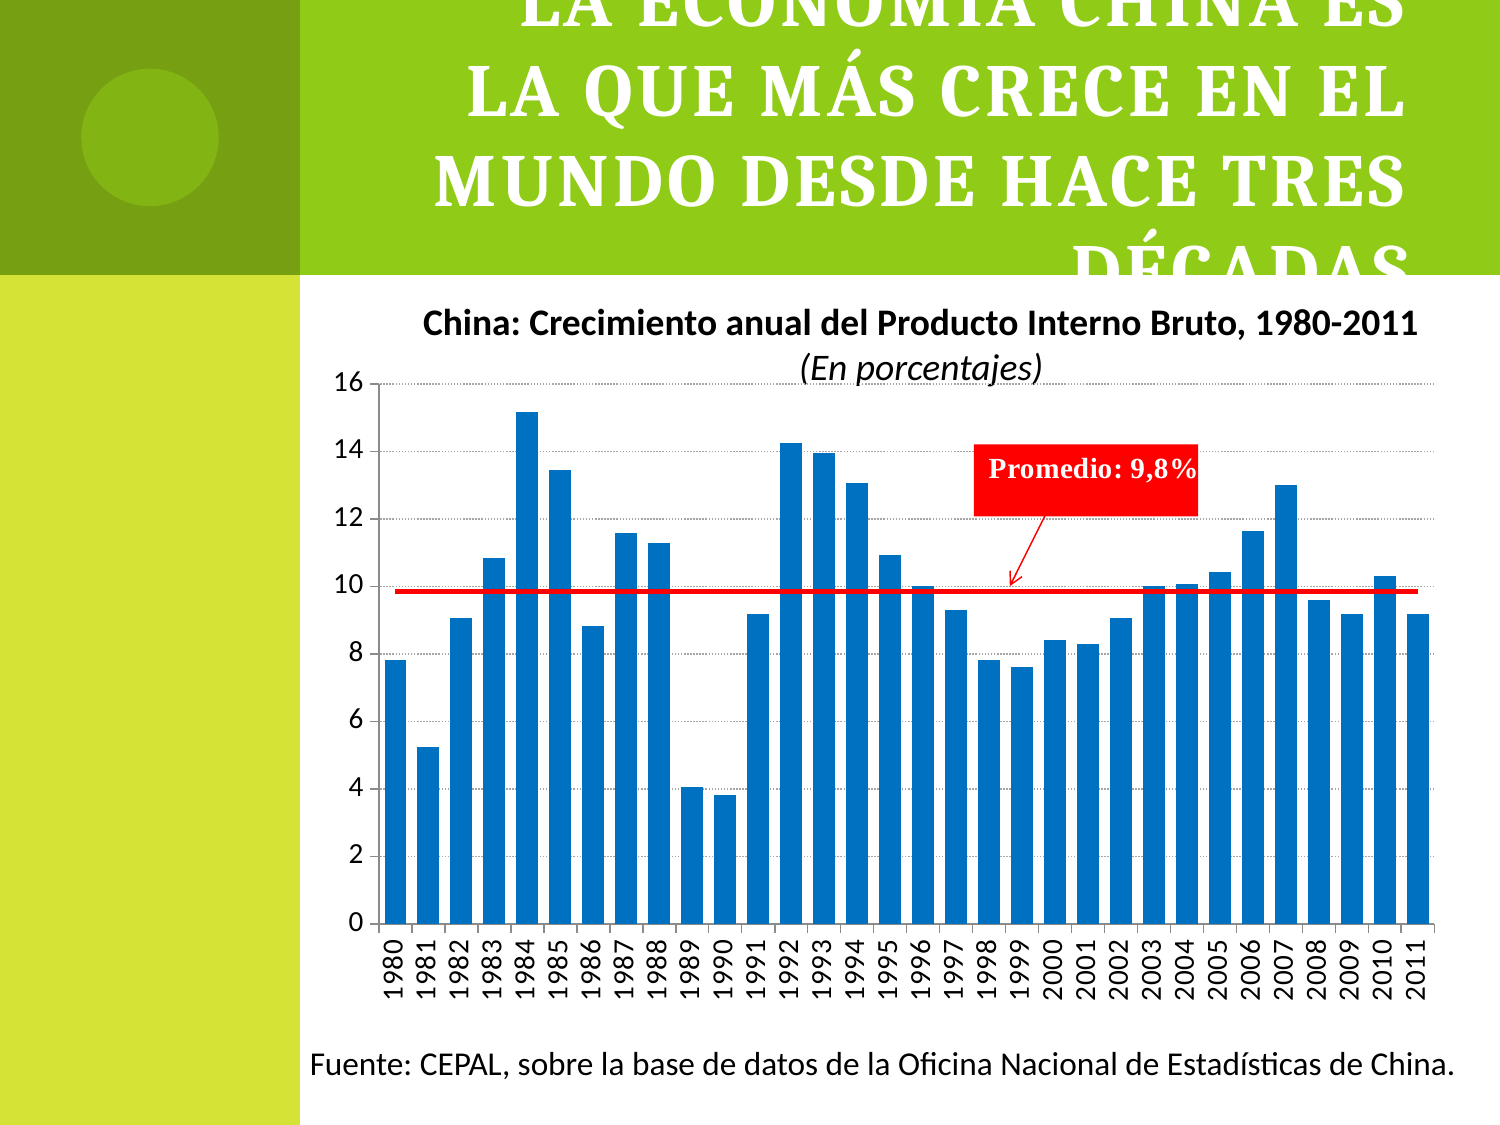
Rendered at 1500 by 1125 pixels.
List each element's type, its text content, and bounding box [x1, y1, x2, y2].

text_box Fuente: CEPAL, sobre la base de datos de la Oficina Nacional de Estadísticas de China. [295, 1034, 1500, 1090]
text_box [1009, 514, 1046, 587]
chart [300, 361, 1436, 1024]
text_box China: Crecimiento anual del Producto Interno Bruto, 1980-2011 (En porcentajes) [395, 290, 1447, 396]
title La economía china es la que más crece en el mundo desde hace tres décadas [399, 37, 1425, 225]
